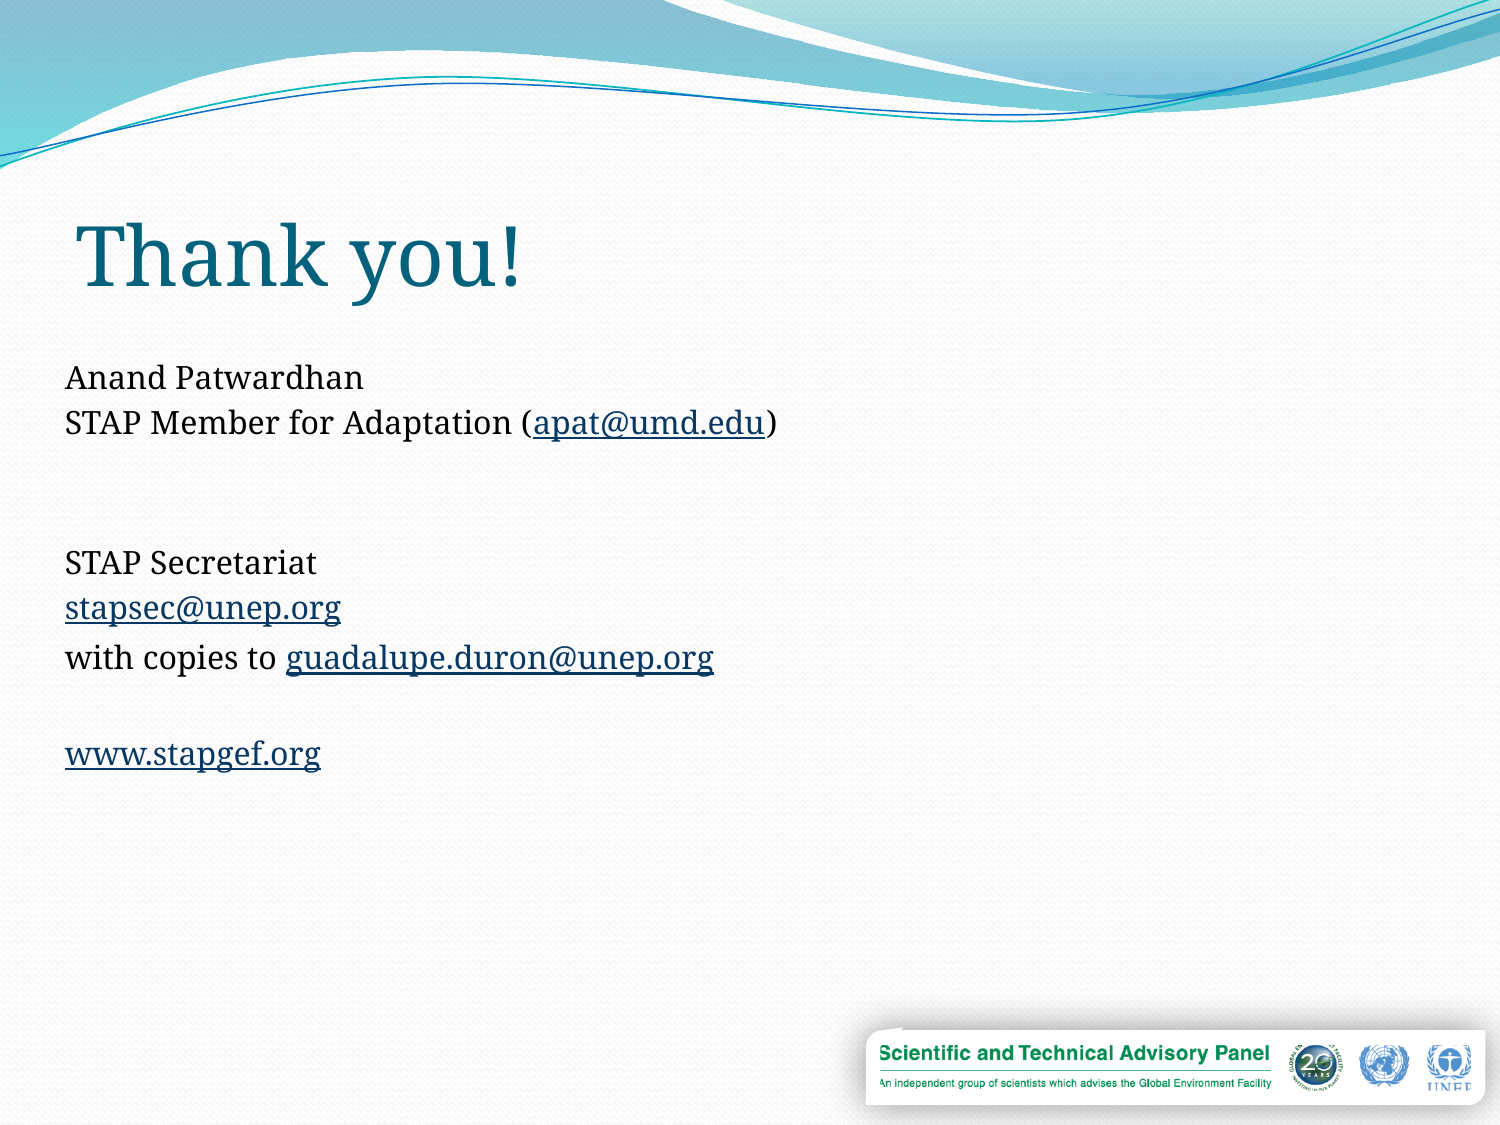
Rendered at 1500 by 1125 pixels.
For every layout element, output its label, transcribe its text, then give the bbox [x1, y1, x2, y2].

picture [872, 1037, 1479, 1099]
title Thank you! [75, 115, 1425, 303]
list Anand Patwardhan STAP Member for Adaptation (apat@umd.edu) STAP Secretariat stapsec@unep.org with copies to guadalupe.duron@unep.org www.stapgef.org [50, 350, 1425, 788]
